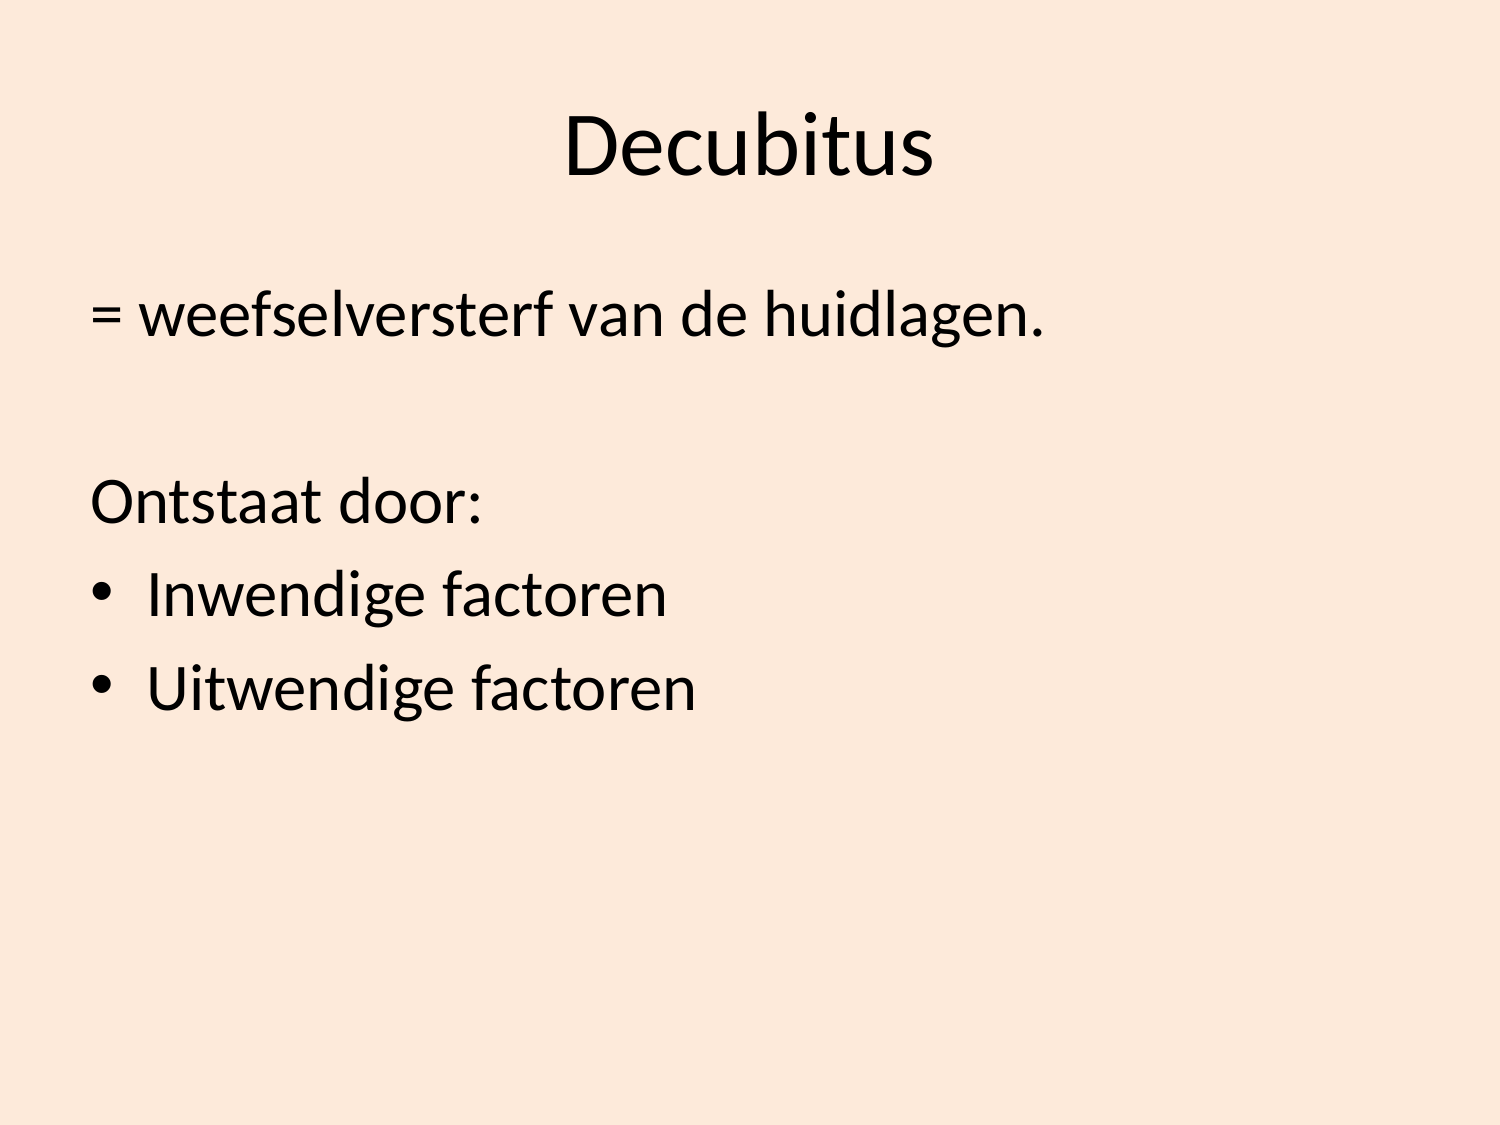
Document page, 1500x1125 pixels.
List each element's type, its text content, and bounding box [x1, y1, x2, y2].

list = weefselversterf van de huidlagen. Ontstaat door: Inwendige factoren Uitwendige factoren [75, 262, 1425, 1005]
title Decubitus [75, 45, 1425, 233]
